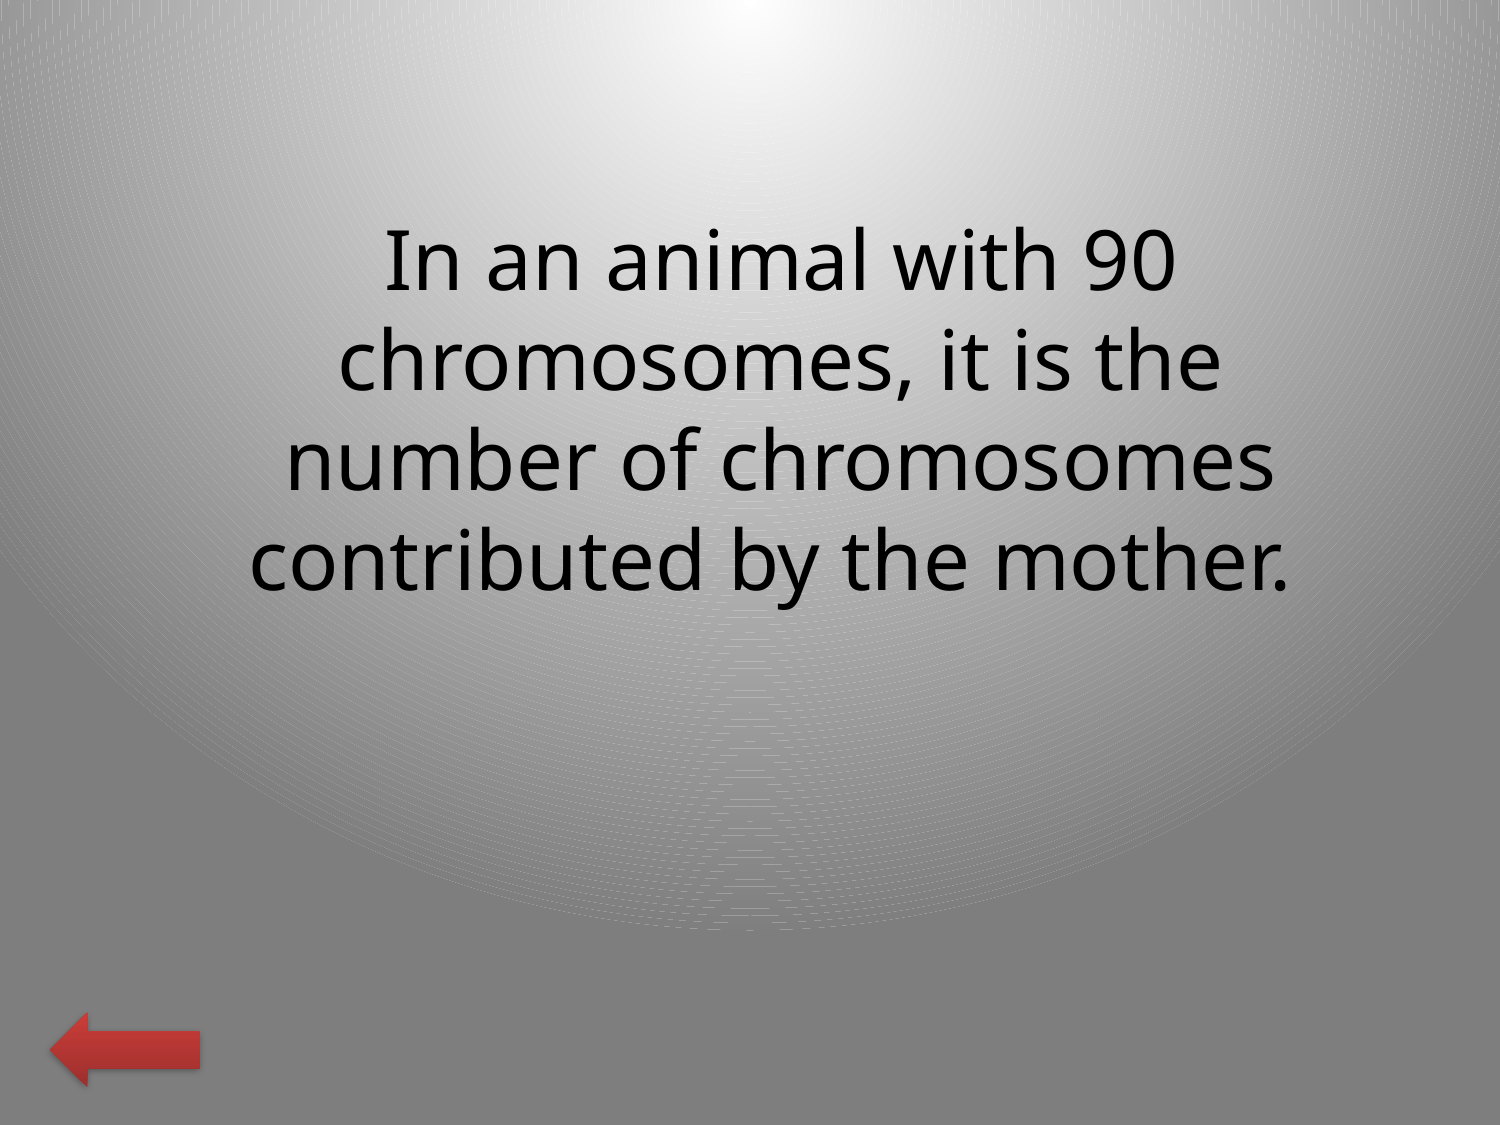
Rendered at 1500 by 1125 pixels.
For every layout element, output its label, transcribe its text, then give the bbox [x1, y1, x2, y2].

text_box In an animal with 90 chromosomes, it is the number of chromosomes contributed by the mother. [224, 199, 1338, 615]
text_box [49, 1012, 200, 1088]
